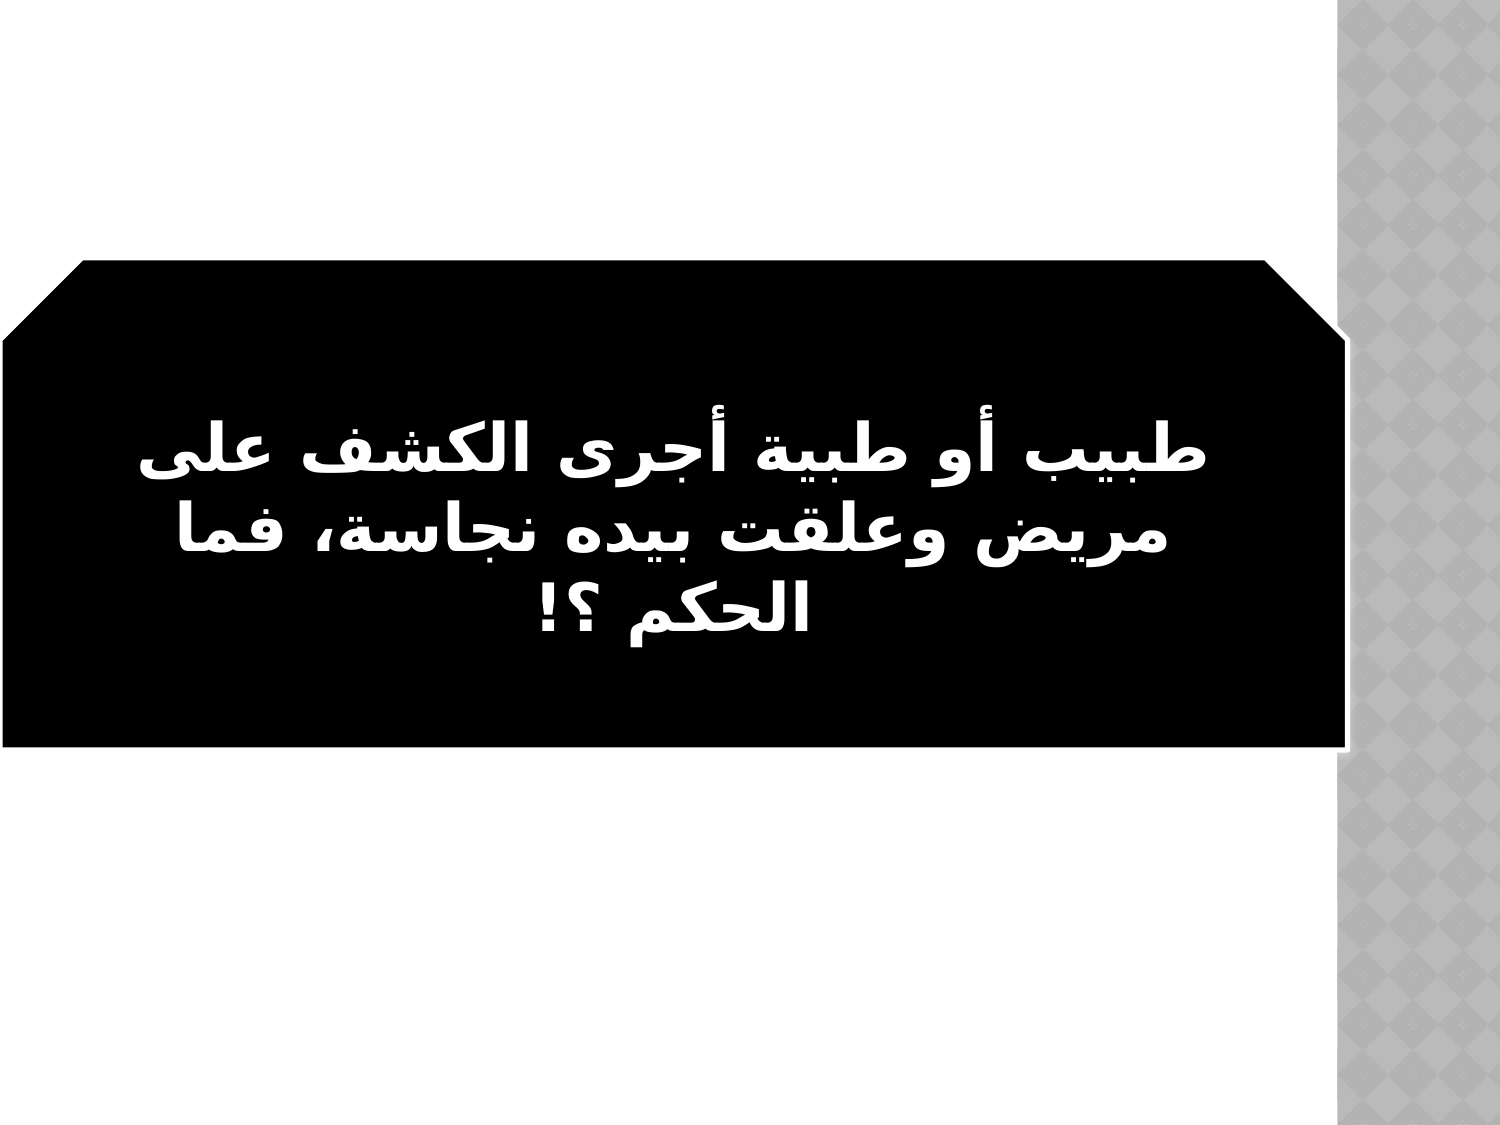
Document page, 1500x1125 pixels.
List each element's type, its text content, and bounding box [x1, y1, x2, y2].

text_box طبيب أو طبية أجرى الكشف على مريض وعلقت بيده نجاسة، فما الحكم ؟! [0, 255, 1351, 753]
